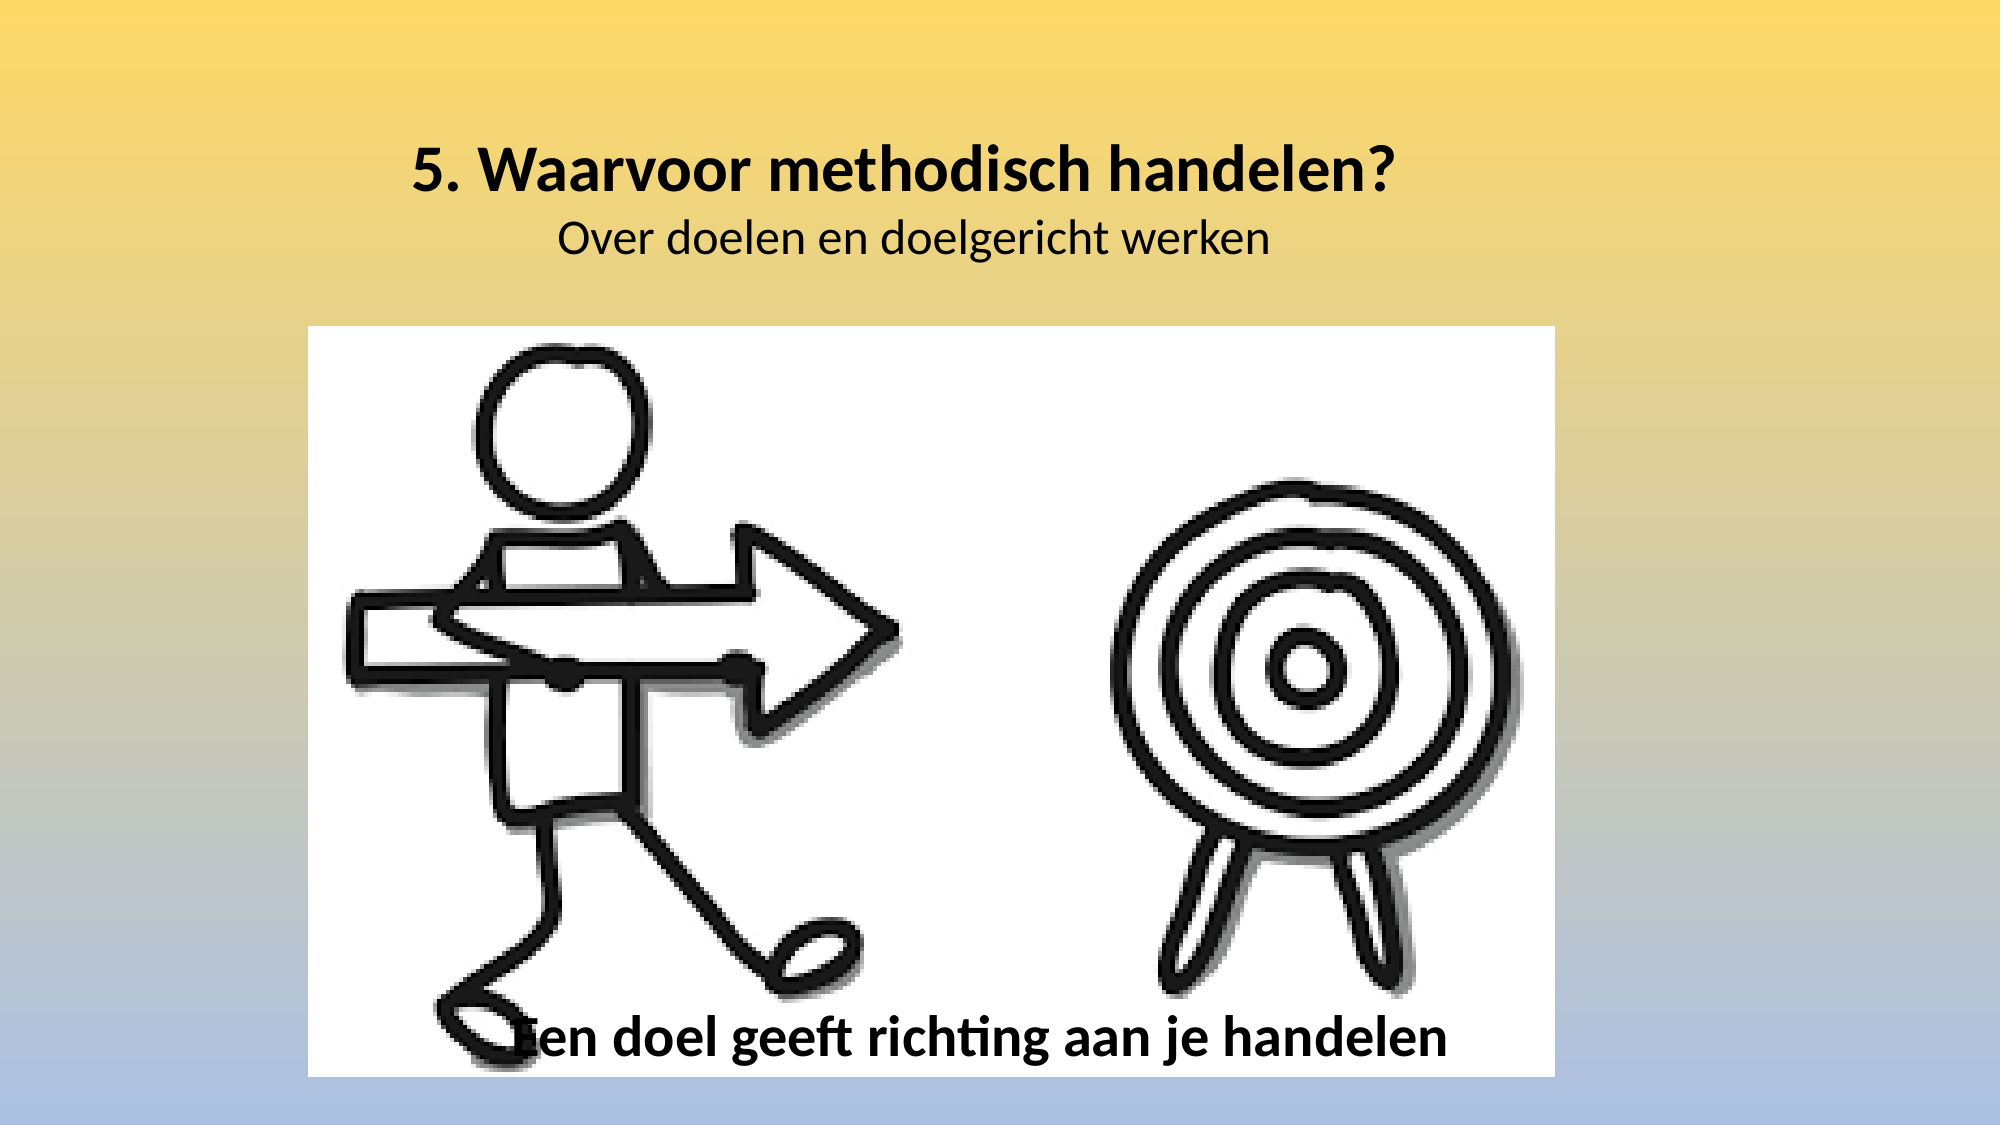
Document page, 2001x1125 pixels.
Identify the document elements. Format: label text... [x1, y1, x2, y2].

text_box 5. Waarvoor methodisch handelen? Over doelen en doelgericht werken [396, 117, 1414, 272]
picture [308, 326, 1555, 1077]
